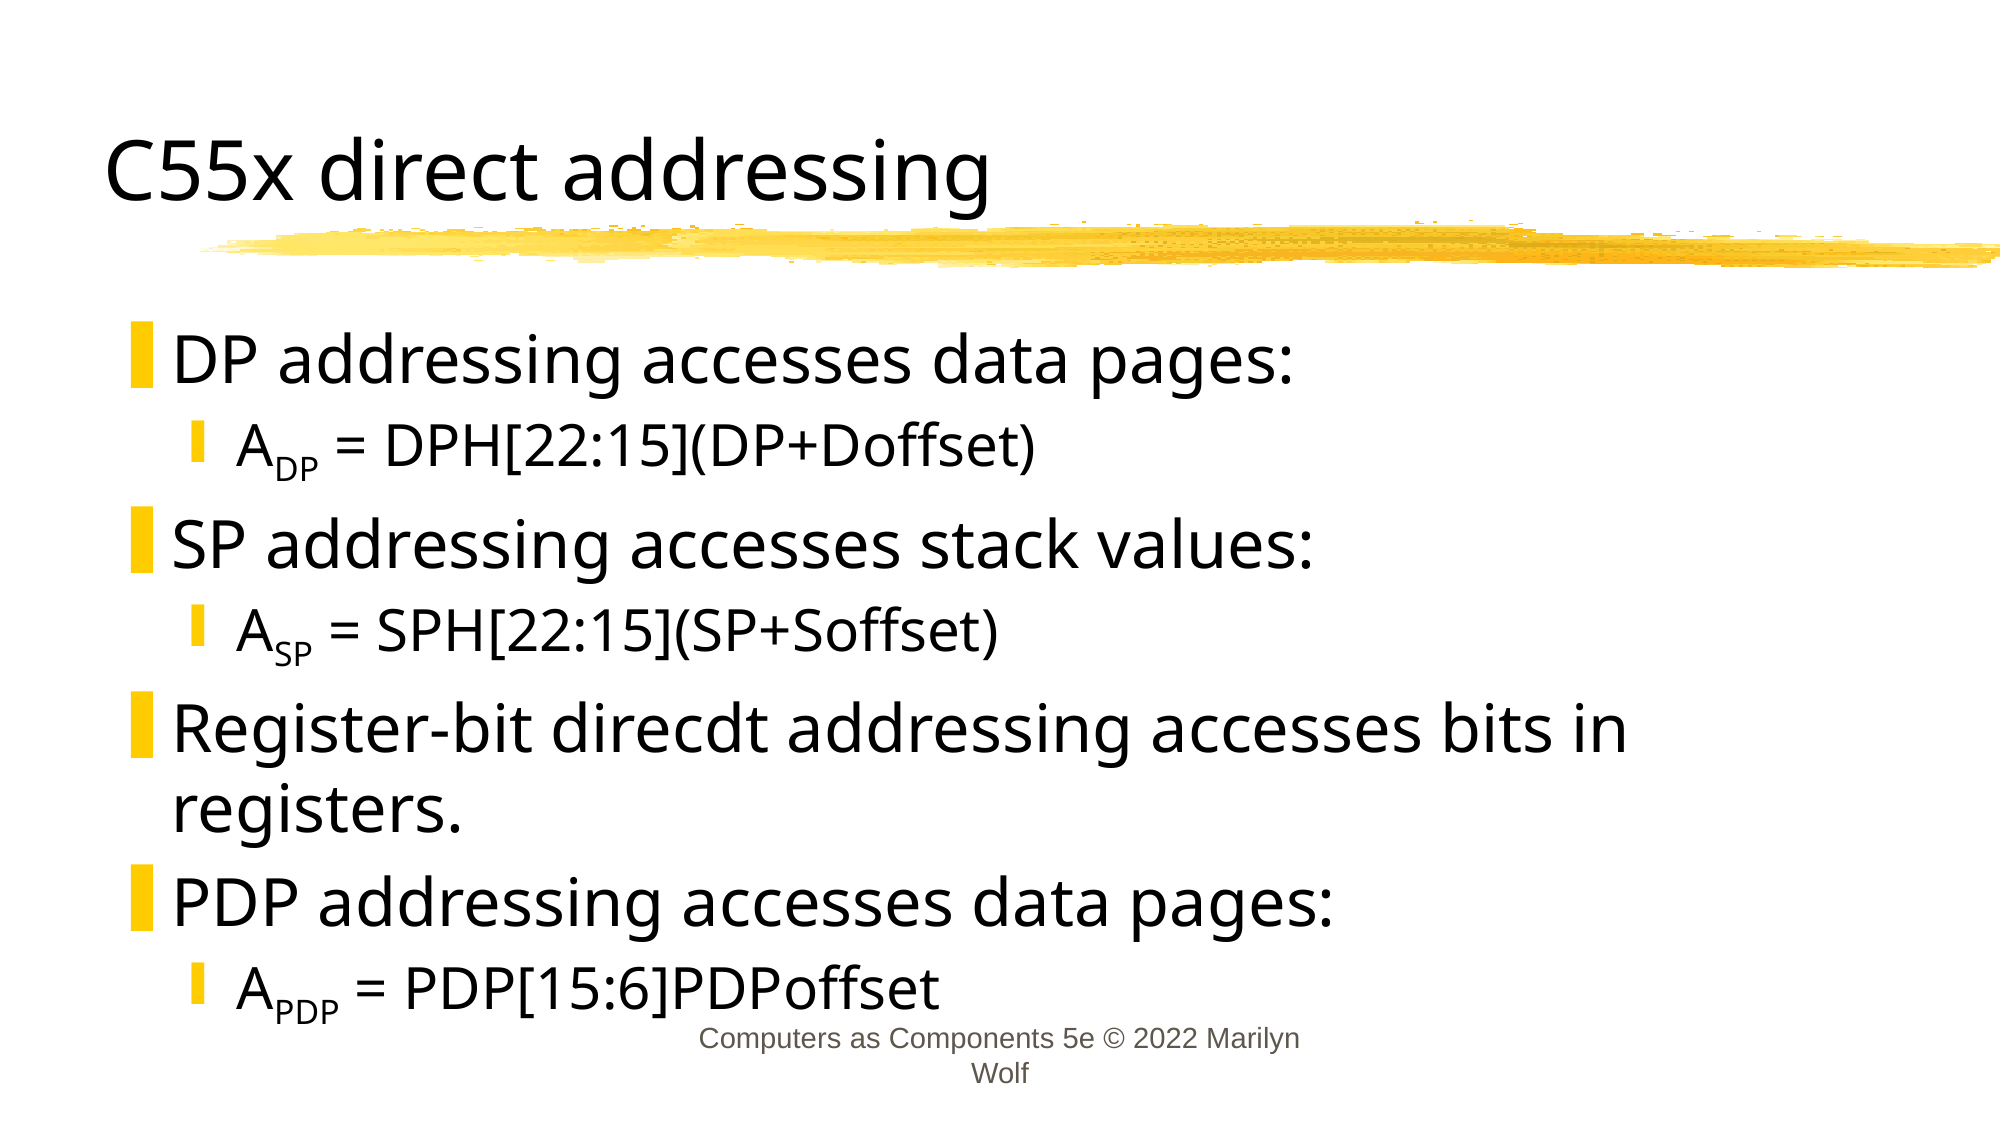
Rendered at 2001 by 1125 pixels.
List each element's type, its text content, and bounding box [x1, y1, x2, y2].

footer Computers as Components 5e © 2022 Marilyn Wolf [683, 1021, 1317, 1098]
list DP addressing accesses data pages: ADP = DPH[22:15](DP+Doffset) SP addressing accesses stack values: ASP = SPH[22:15](SP+Soffset) Register-bit direcdt addressing accesses bits in registers. PDP addressing accesses data pages: APDP = PDP[15:6]PDPoffset [99, 309, 1890, 994]
picture [200, 215, 2000, 279]
title C55x direct addressing [88, 37, 1790, 226]
